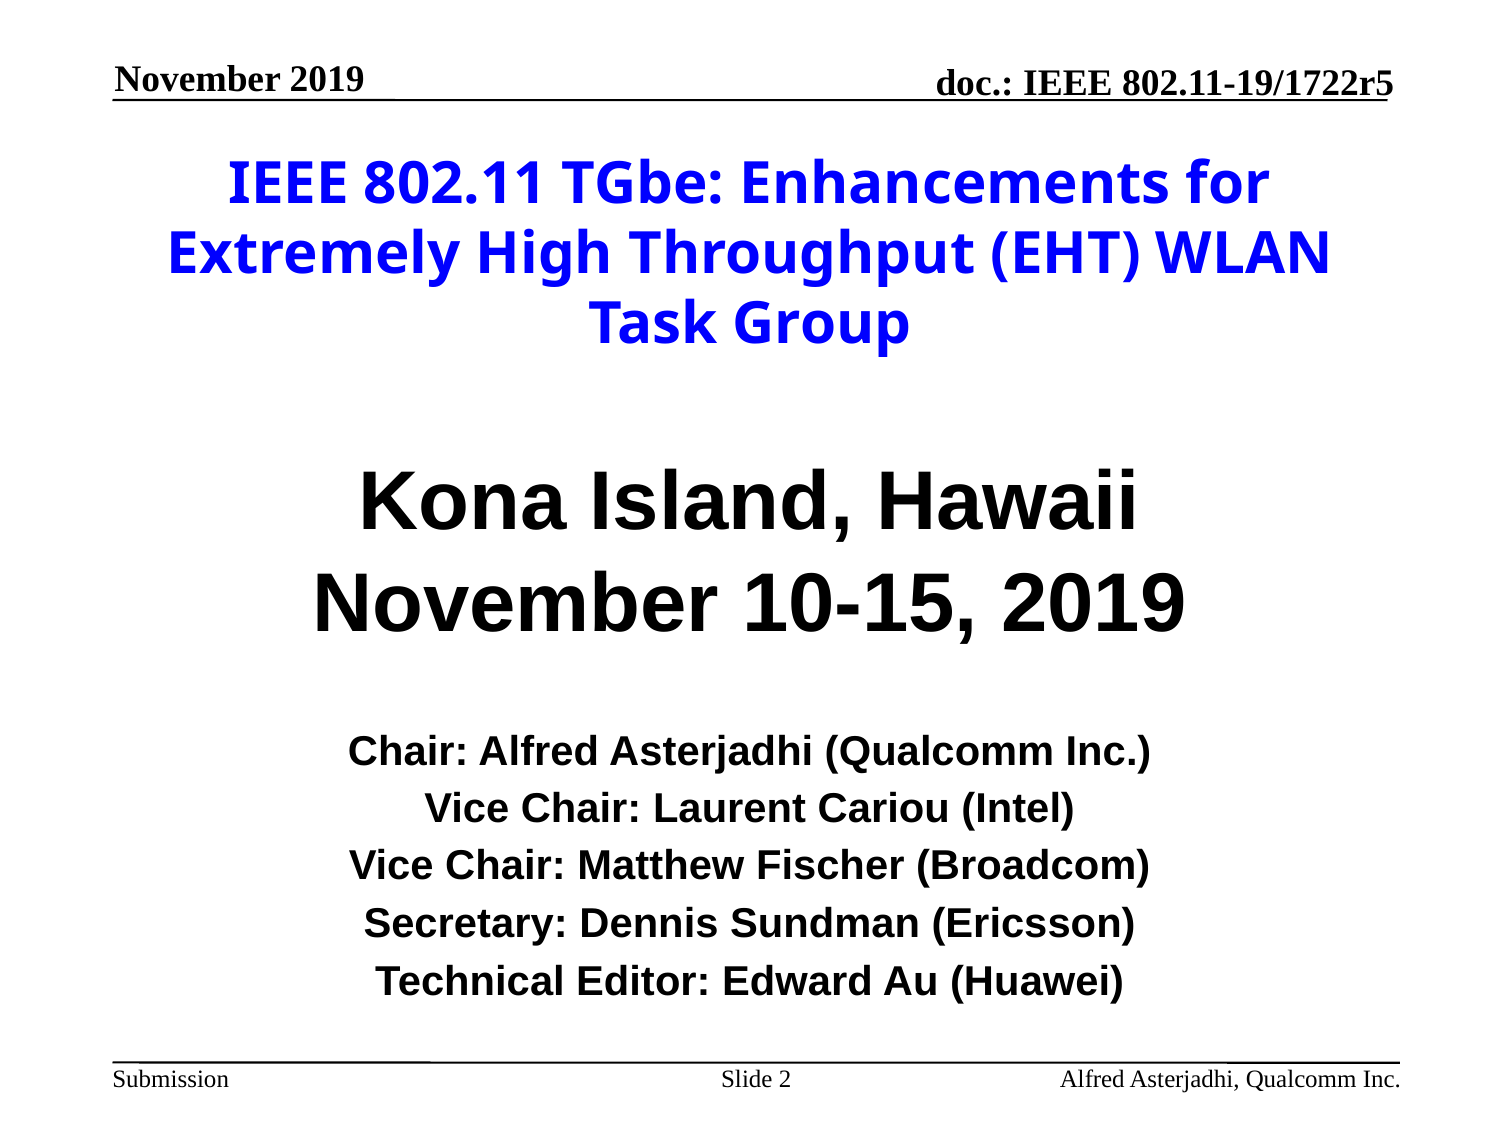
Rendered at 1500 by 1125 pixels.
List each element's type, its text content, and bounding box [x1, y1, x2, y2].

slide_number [114, 54, 423, 100]
footer Alfred Asterjadhi, Qualcomm Inc. [878, 1061, 1402, 1093]
slide_number Slide 2 [712, 1061, 800, 1123]
list Kona Island, Hawaii November 10-15, 2019 Chair: Alfred Asterjadhi (Qualcomm Inc.) Vice Chair: Laurent Cariou (Intel) Vice Chair: Matthew Fischer (Broadcom) Secretary: Dennis Sundman (Ericsson) Technical Editor: Edward Au (Huawei) [112, 449, 1388, 1063]
title IEEE 802.11 TGbe: Enhancements for Extremely High Throughput (EHT) WLAN Task Group [112, 112, 1388, 388]
